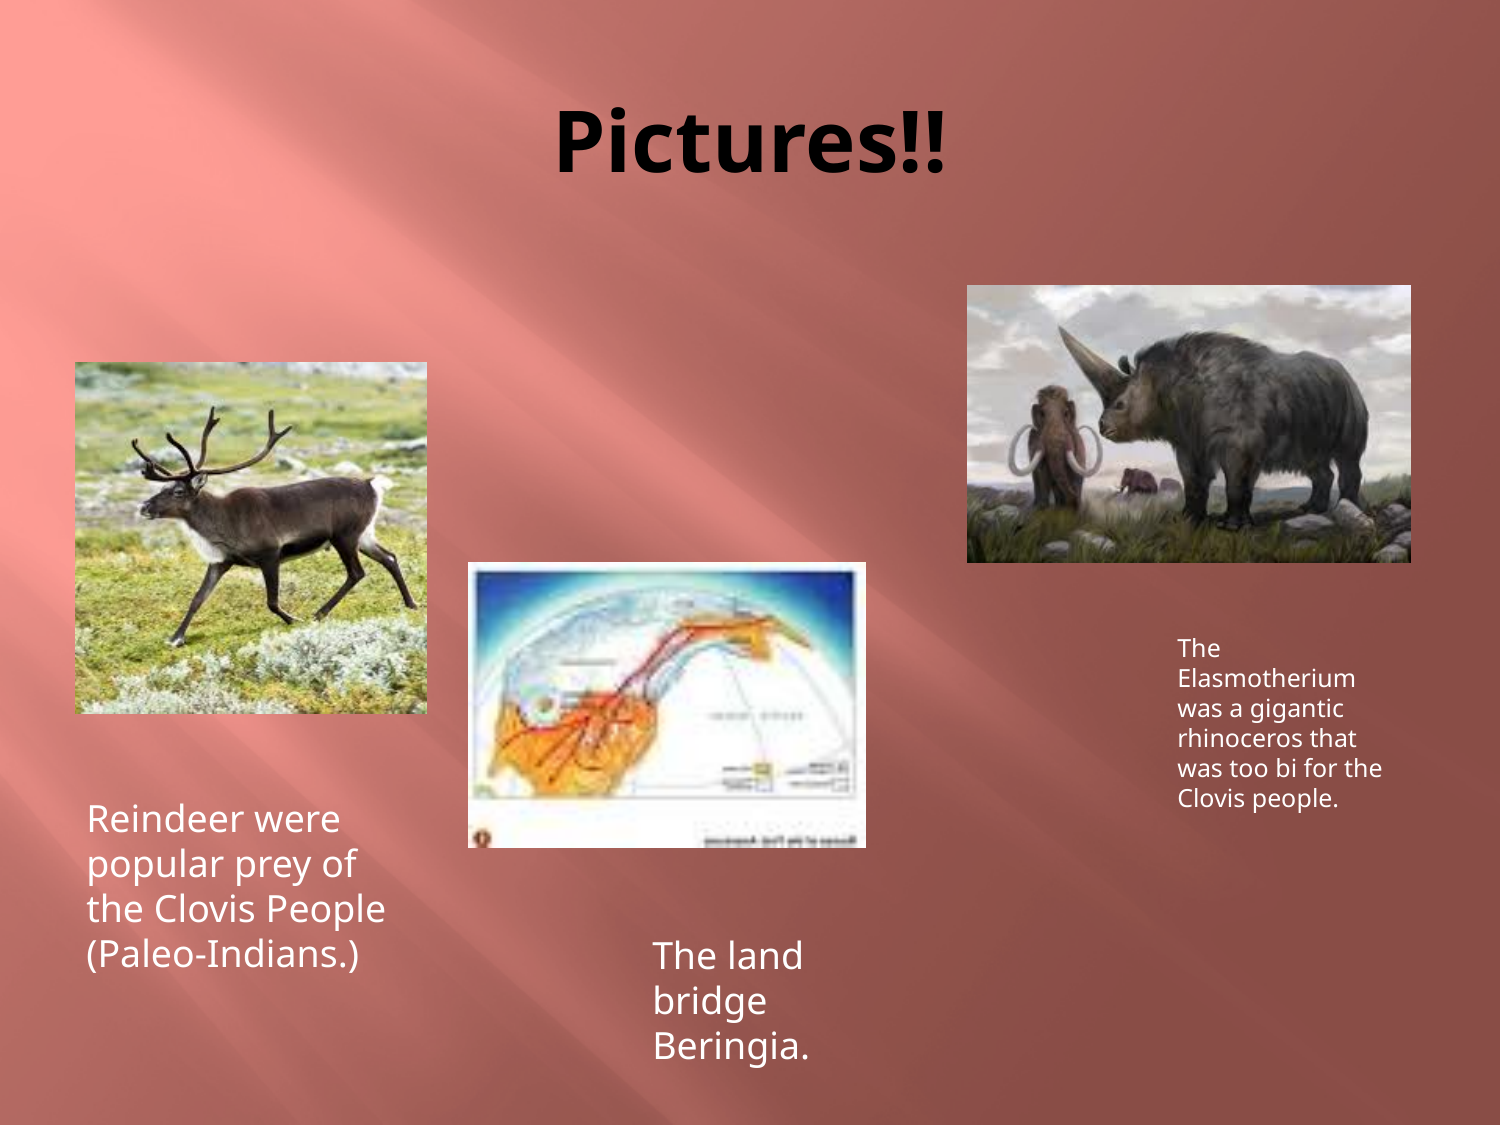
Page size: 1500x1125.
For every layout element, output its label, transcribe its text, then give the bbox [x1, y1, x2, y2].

picture [966, 285, 1411, 563]
text_box The Elasmotherium was a gigantic rhinoceros that was too bi for the Clovis people. [1162, 624, 1411, 820]
picture [467, 562, 867, 849]
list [74, 362, 427, 715]
text_box The land bridge Beringia. [637, 924, 900, 1075]
title Pictures!! [75, 45, 1425, 233]
text_box Reindeer were popular prey of the Clovis People (Paleo-Indians.) [71, 787, 409, 983]
